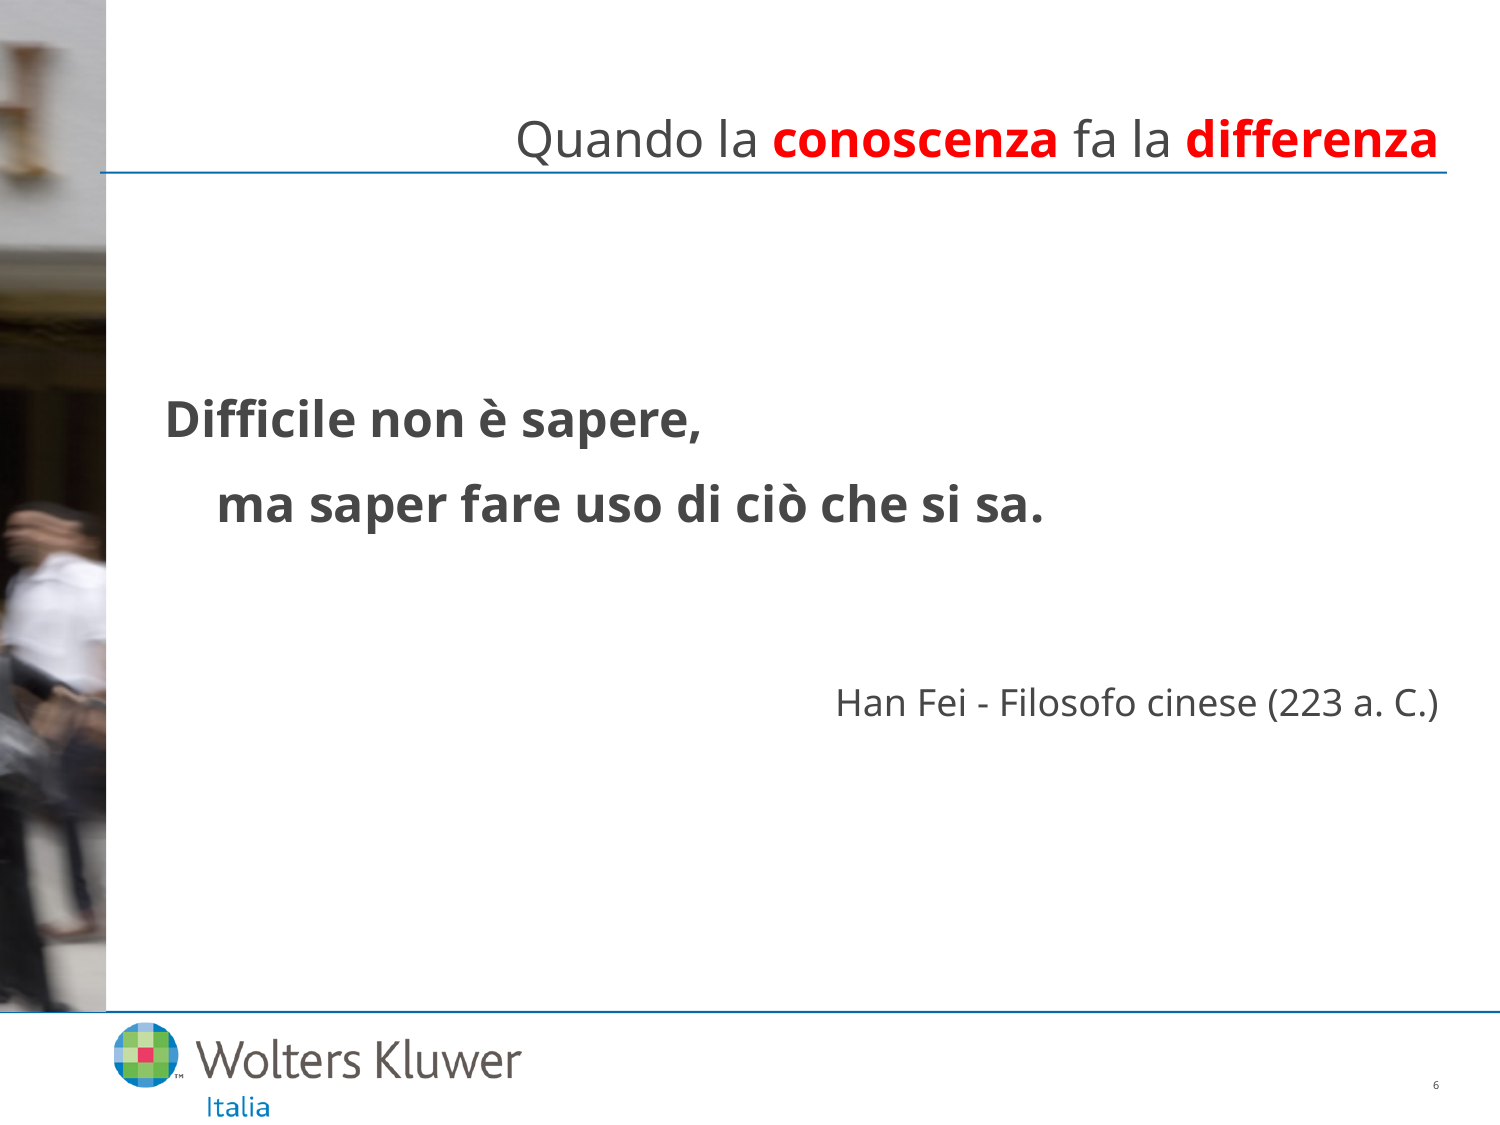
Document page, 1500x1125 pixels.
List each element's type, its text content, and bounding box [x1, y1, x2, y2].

picture [108, 1018, 528, 1122]
slide_number 6 [1374, 1059, 1455, 1098]
picture [0, 0, 107, 1012]
list Difficile non è sapere, ma saper fare uso di ciò che si sa. Han Fei - Filosofo cinese (223 a. C.) [149, 224, 1455, 1001]
title Quando la conoscenza fa la differenza [149, 99, 1455, 176]
